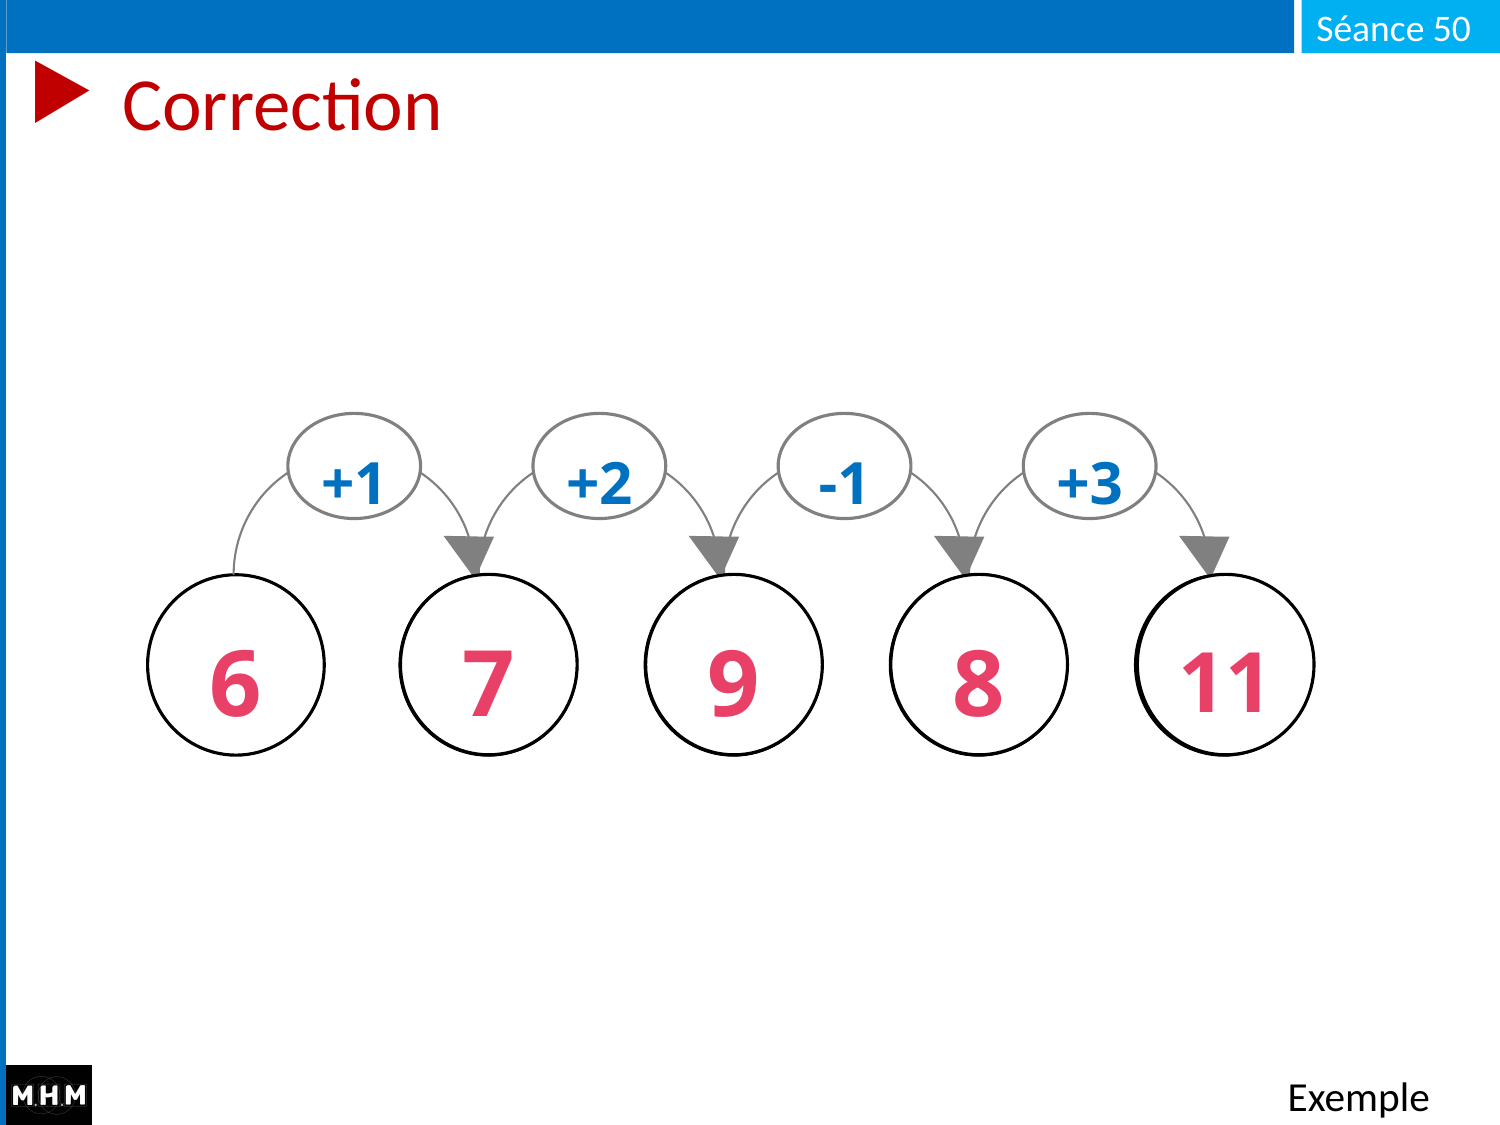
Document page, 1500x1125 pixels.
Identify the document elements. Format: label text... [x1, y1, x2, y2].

text_box Exemple [1272, 1068, 1500, 1125]
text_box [147, 413, 1313, 756]
picture [6, 1065, 92, 1125]
title Correction [13, 58, 1397, 154]
